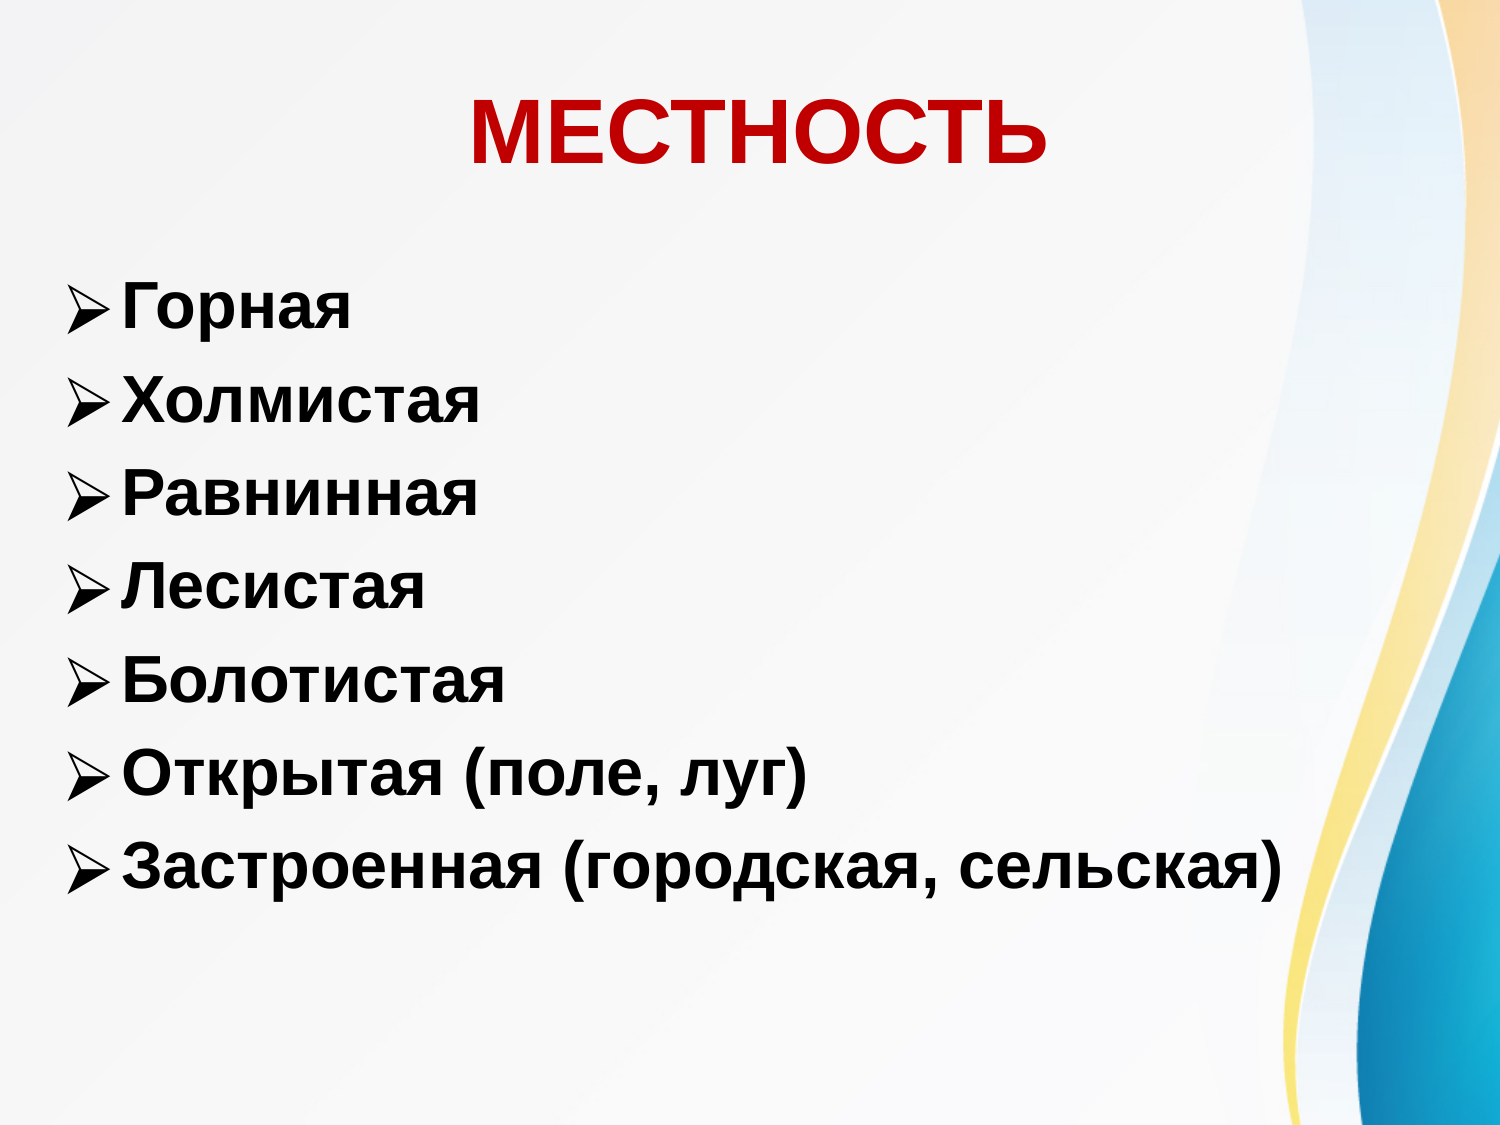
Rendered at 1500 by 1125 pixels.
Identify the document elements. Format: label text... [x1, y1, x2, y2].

picture [0, 0, 1500, 1125]
title МЕСТНОСТЬ [46, 58, 1473, 197]
list Горная Холмистая Равнинная Лесистая Болотистая Открытая (поле, луг) Застроенная (городская, сельская) [49, 254, 1476, 998]
